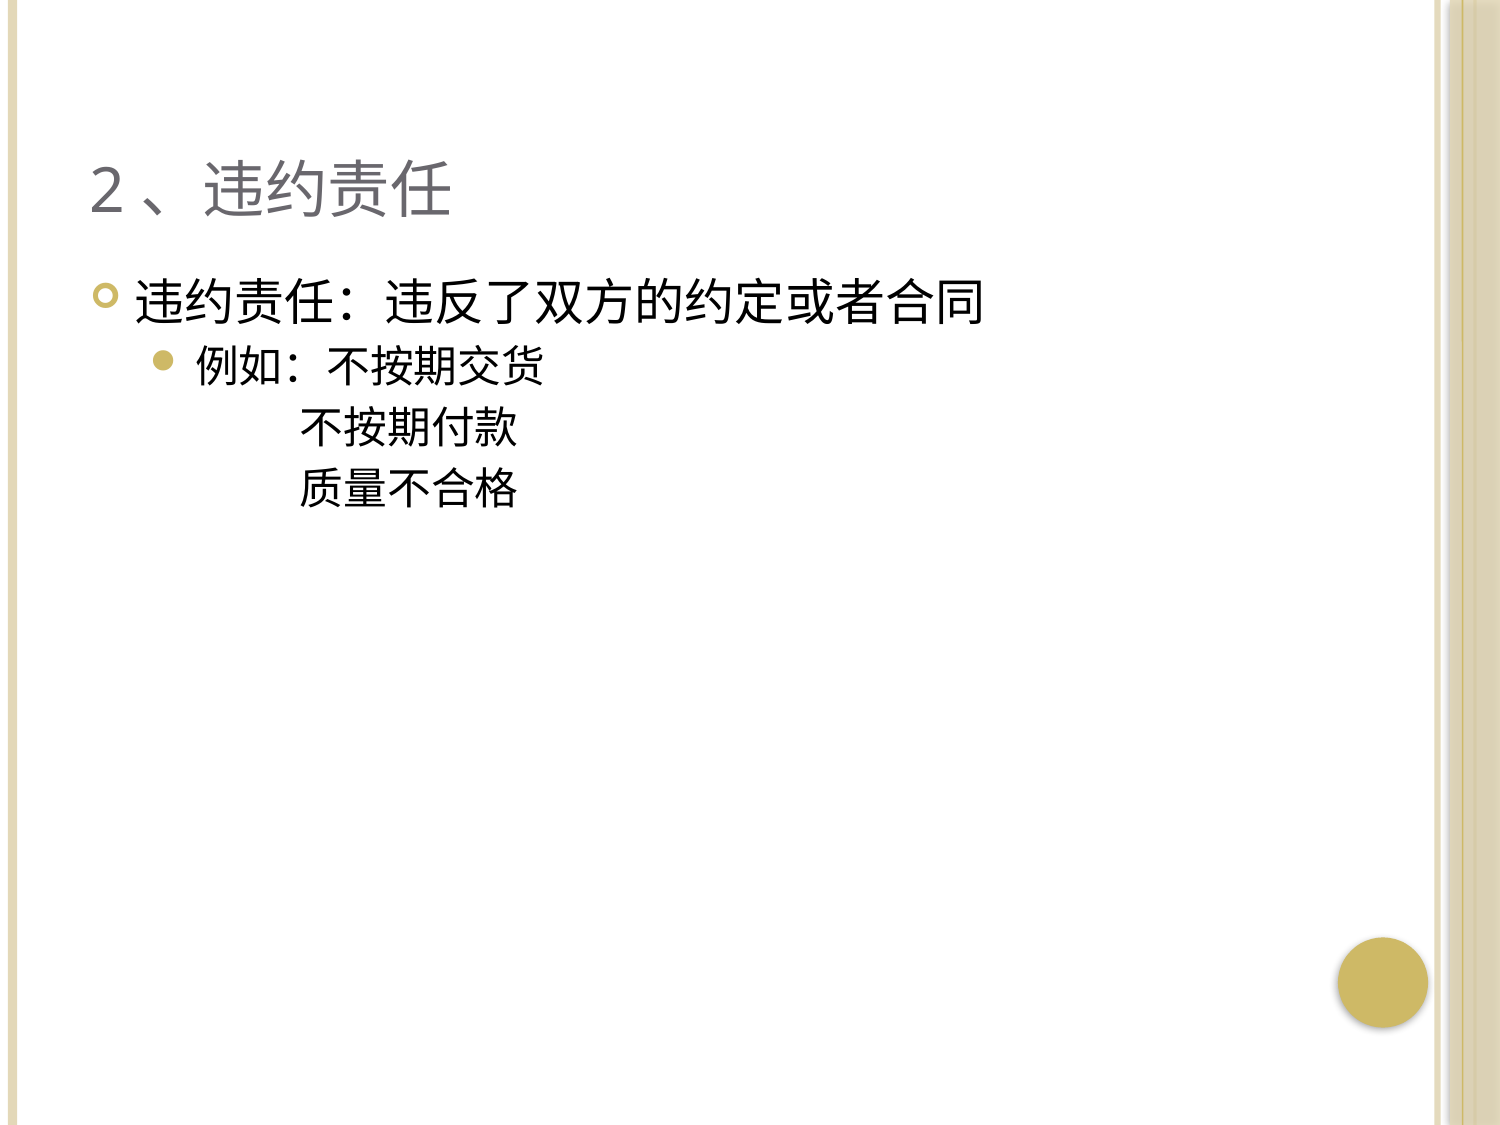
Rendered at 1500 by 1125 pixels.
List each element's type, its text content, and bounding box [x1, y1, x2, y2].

title 2、违约责任 [75, 45, 1300, 233]
list 违约责任：违反了双方的约定或者合同 例如：不按期交货 不按期付款 质量不合格 [74, 262, 1301, 1063]
